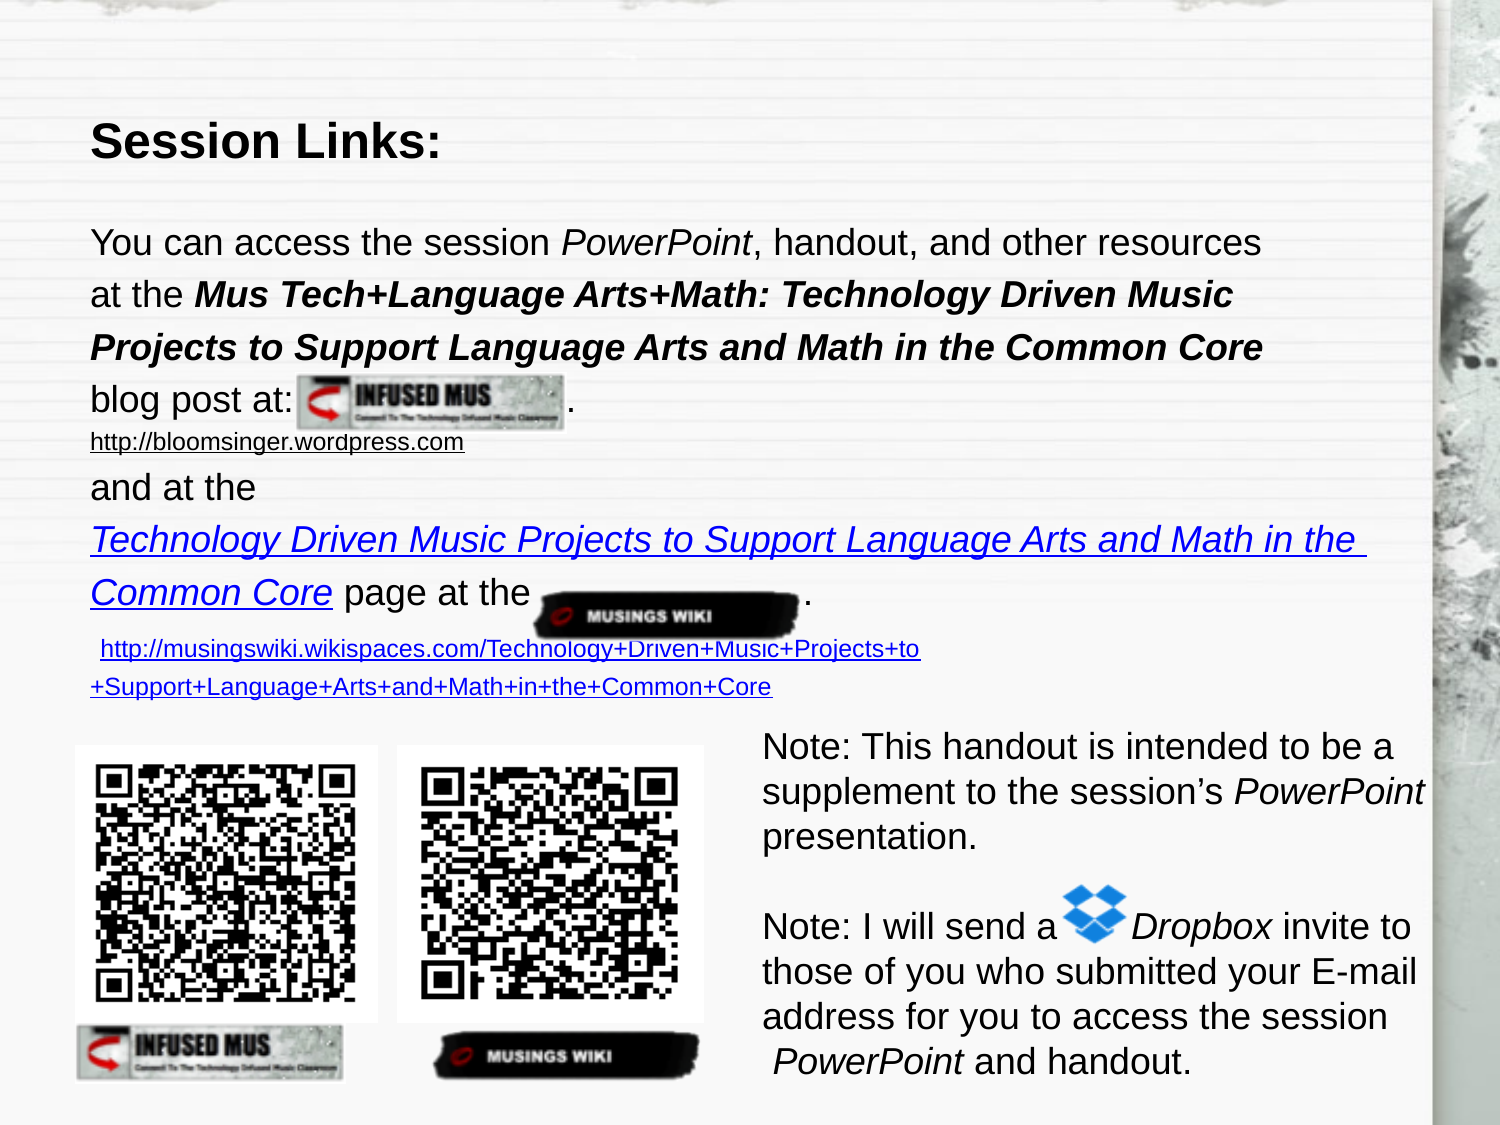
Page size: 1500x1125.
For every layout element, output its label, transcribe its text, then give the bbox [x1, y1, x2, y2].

picture [1056, 877, 1133, 948]
text_box Note: This handout is intended to be a supplement to the session’s PowerPoint presentation. Note: I will send a Dropbox invite to those of you who submitted your E-mail address for you to access the session PowerPoint and handout. [747, 714, 1451, 1125]
list You can access the session PowerPoint, handout, and other resources at the Mus Tech+Language Arts+Math: Technology Driven Music Projects to Support Language Arts and Math in the Common Core blog post at: . http://bloomsinger.wordpress.com and at the Technology Driven Music Projects to Support Language Arts and Math in the Common Core page at the . http://musingswiki.wikispaces.com/Technology+Driven+Music+Projects+to +Support+Language+Arts+and+Math+in+the+Common+Core [74, 210, 1426, 1125]
picture [397, 745, 704, 1024]
picture [429, 1028, 704, 1084]
title Session Links: [74, 44, 1426, 210]
picture [295, 372, 567, 434]
picture [529, 589, 804, 644]
picture [0, 0, 1500, 1125]
